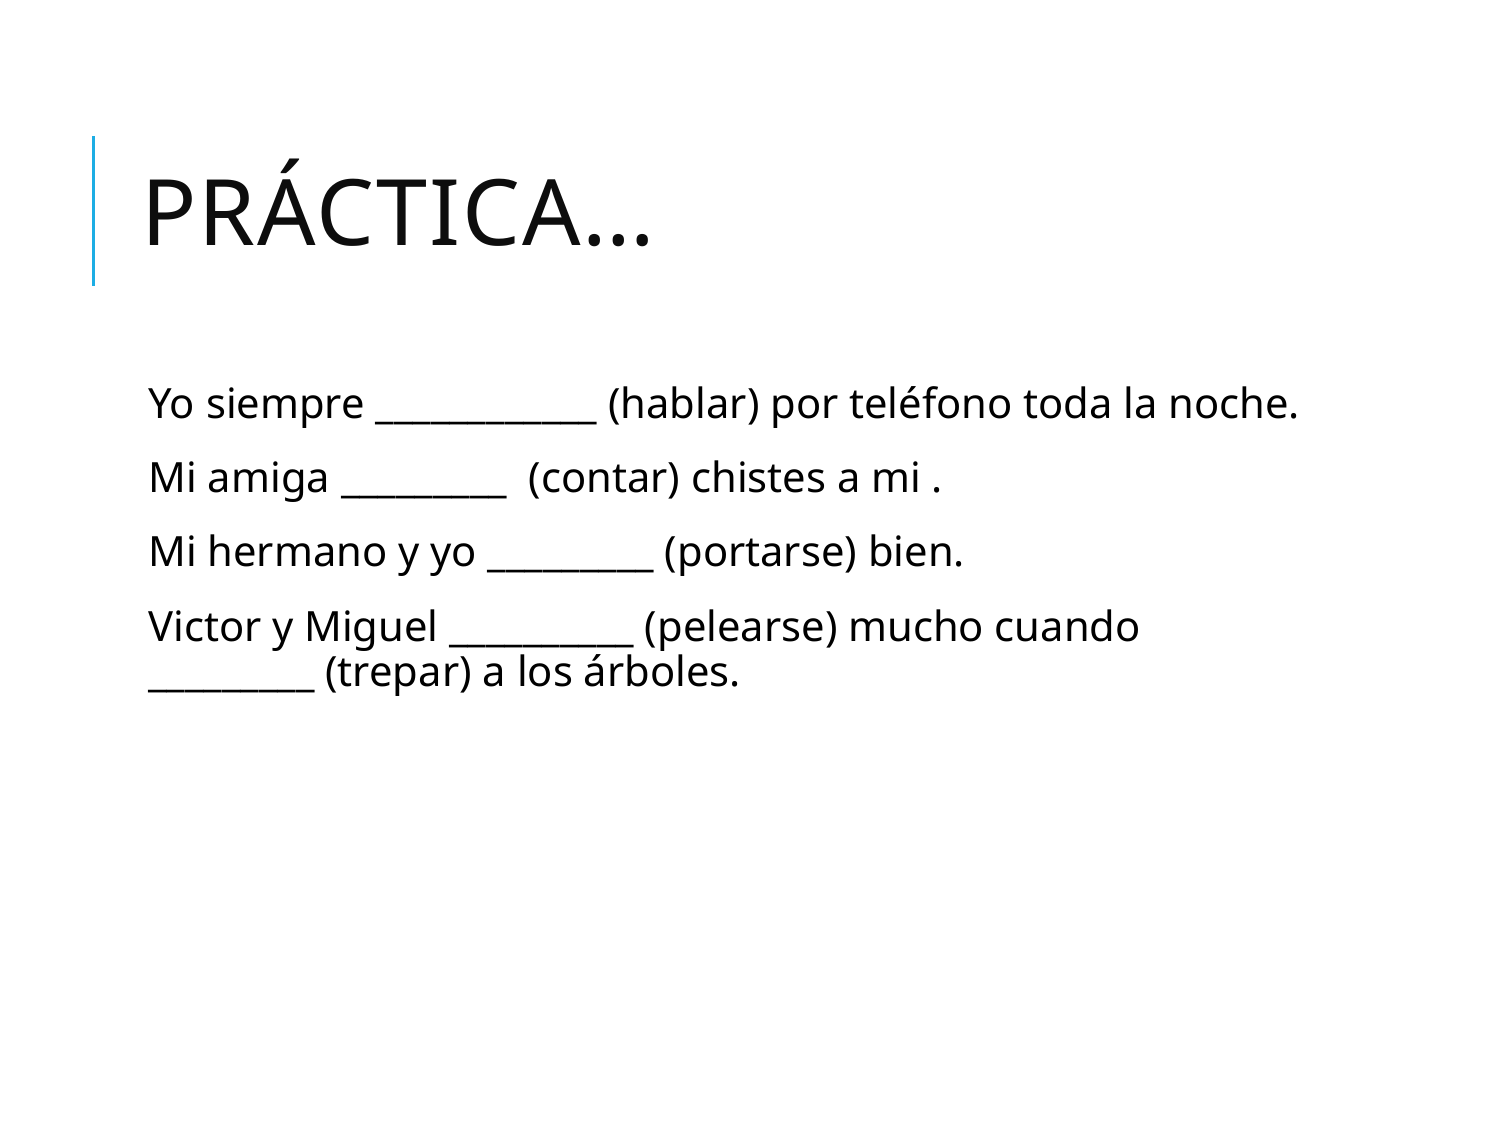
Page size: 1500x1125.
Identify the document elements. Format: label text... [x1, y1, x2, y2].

list Yo siempre ____________ (hablar) por teléfono toda la noche. Mi amiga _________ (contar) chistes a mi . Mi hermano y yo _________ (portarse) bien. Victor y Miguel __________ (pelearse) mucho cuando _________ (trepar) a los árboles. [126, 375, 1322, 1035]
title Práctica… [126, 96, 1322, 342]
